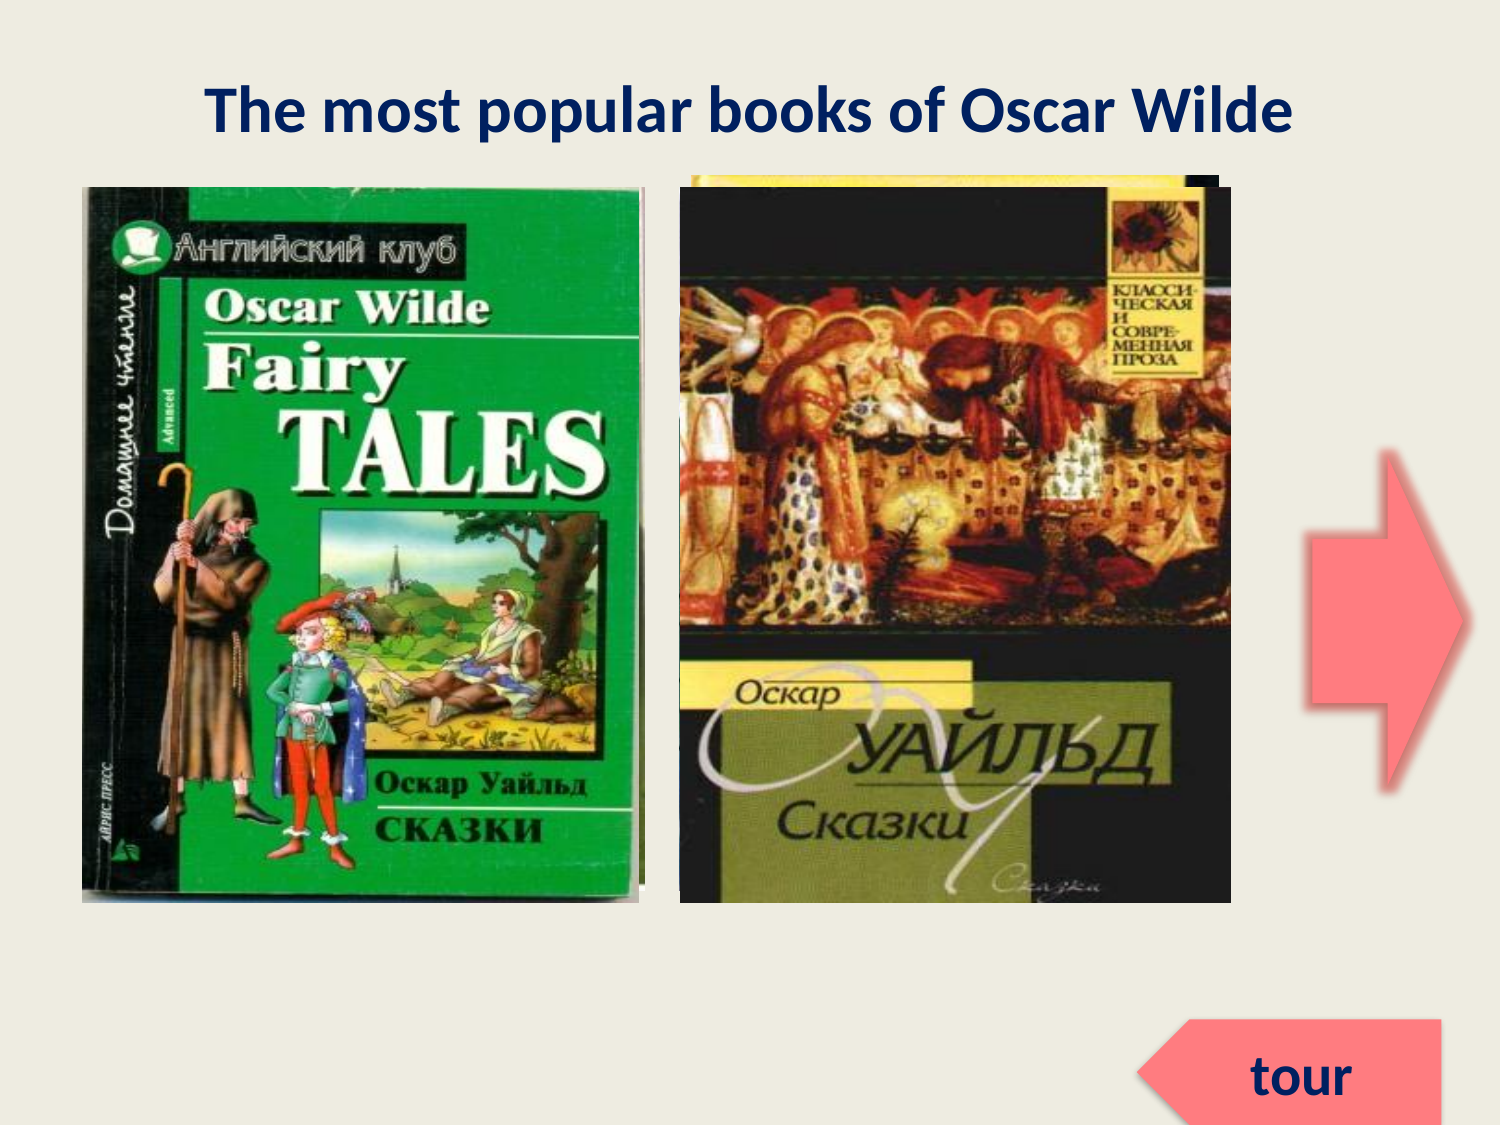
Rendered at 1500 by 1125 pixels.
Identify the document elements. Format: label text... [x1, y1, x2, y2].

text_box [105, 175, 1219, 185]
text_box The most popular books of Oscar Wilde [58, 58, 1442, 154]
text_box tour [1136, 1019, 1442, 1125]
text_box [1312, 456, 1464, 786]
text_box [81, 187, 1231, 903]
